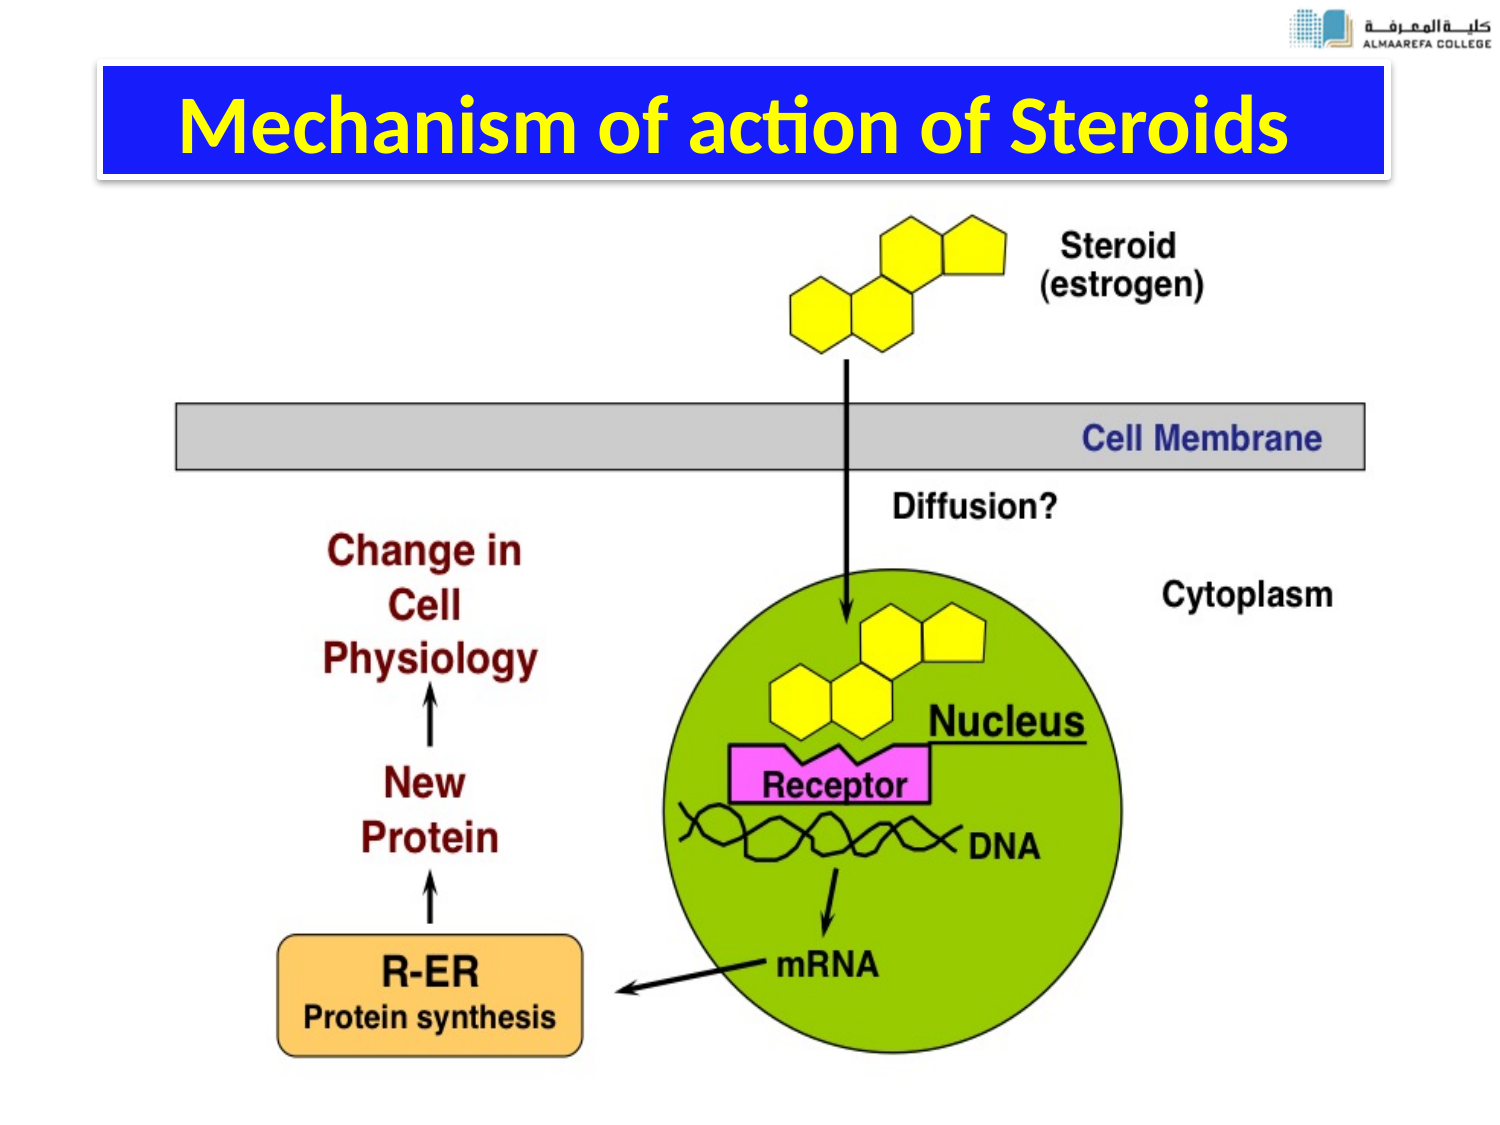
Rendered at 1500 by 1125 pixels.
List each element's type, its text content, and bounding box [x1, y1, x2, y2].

text_box Mechanism of action of Steroids [97, 59, 1391, 180]
picture [1285, 0, 1496, 65]
picture [112, 199, 1376, 1088]
